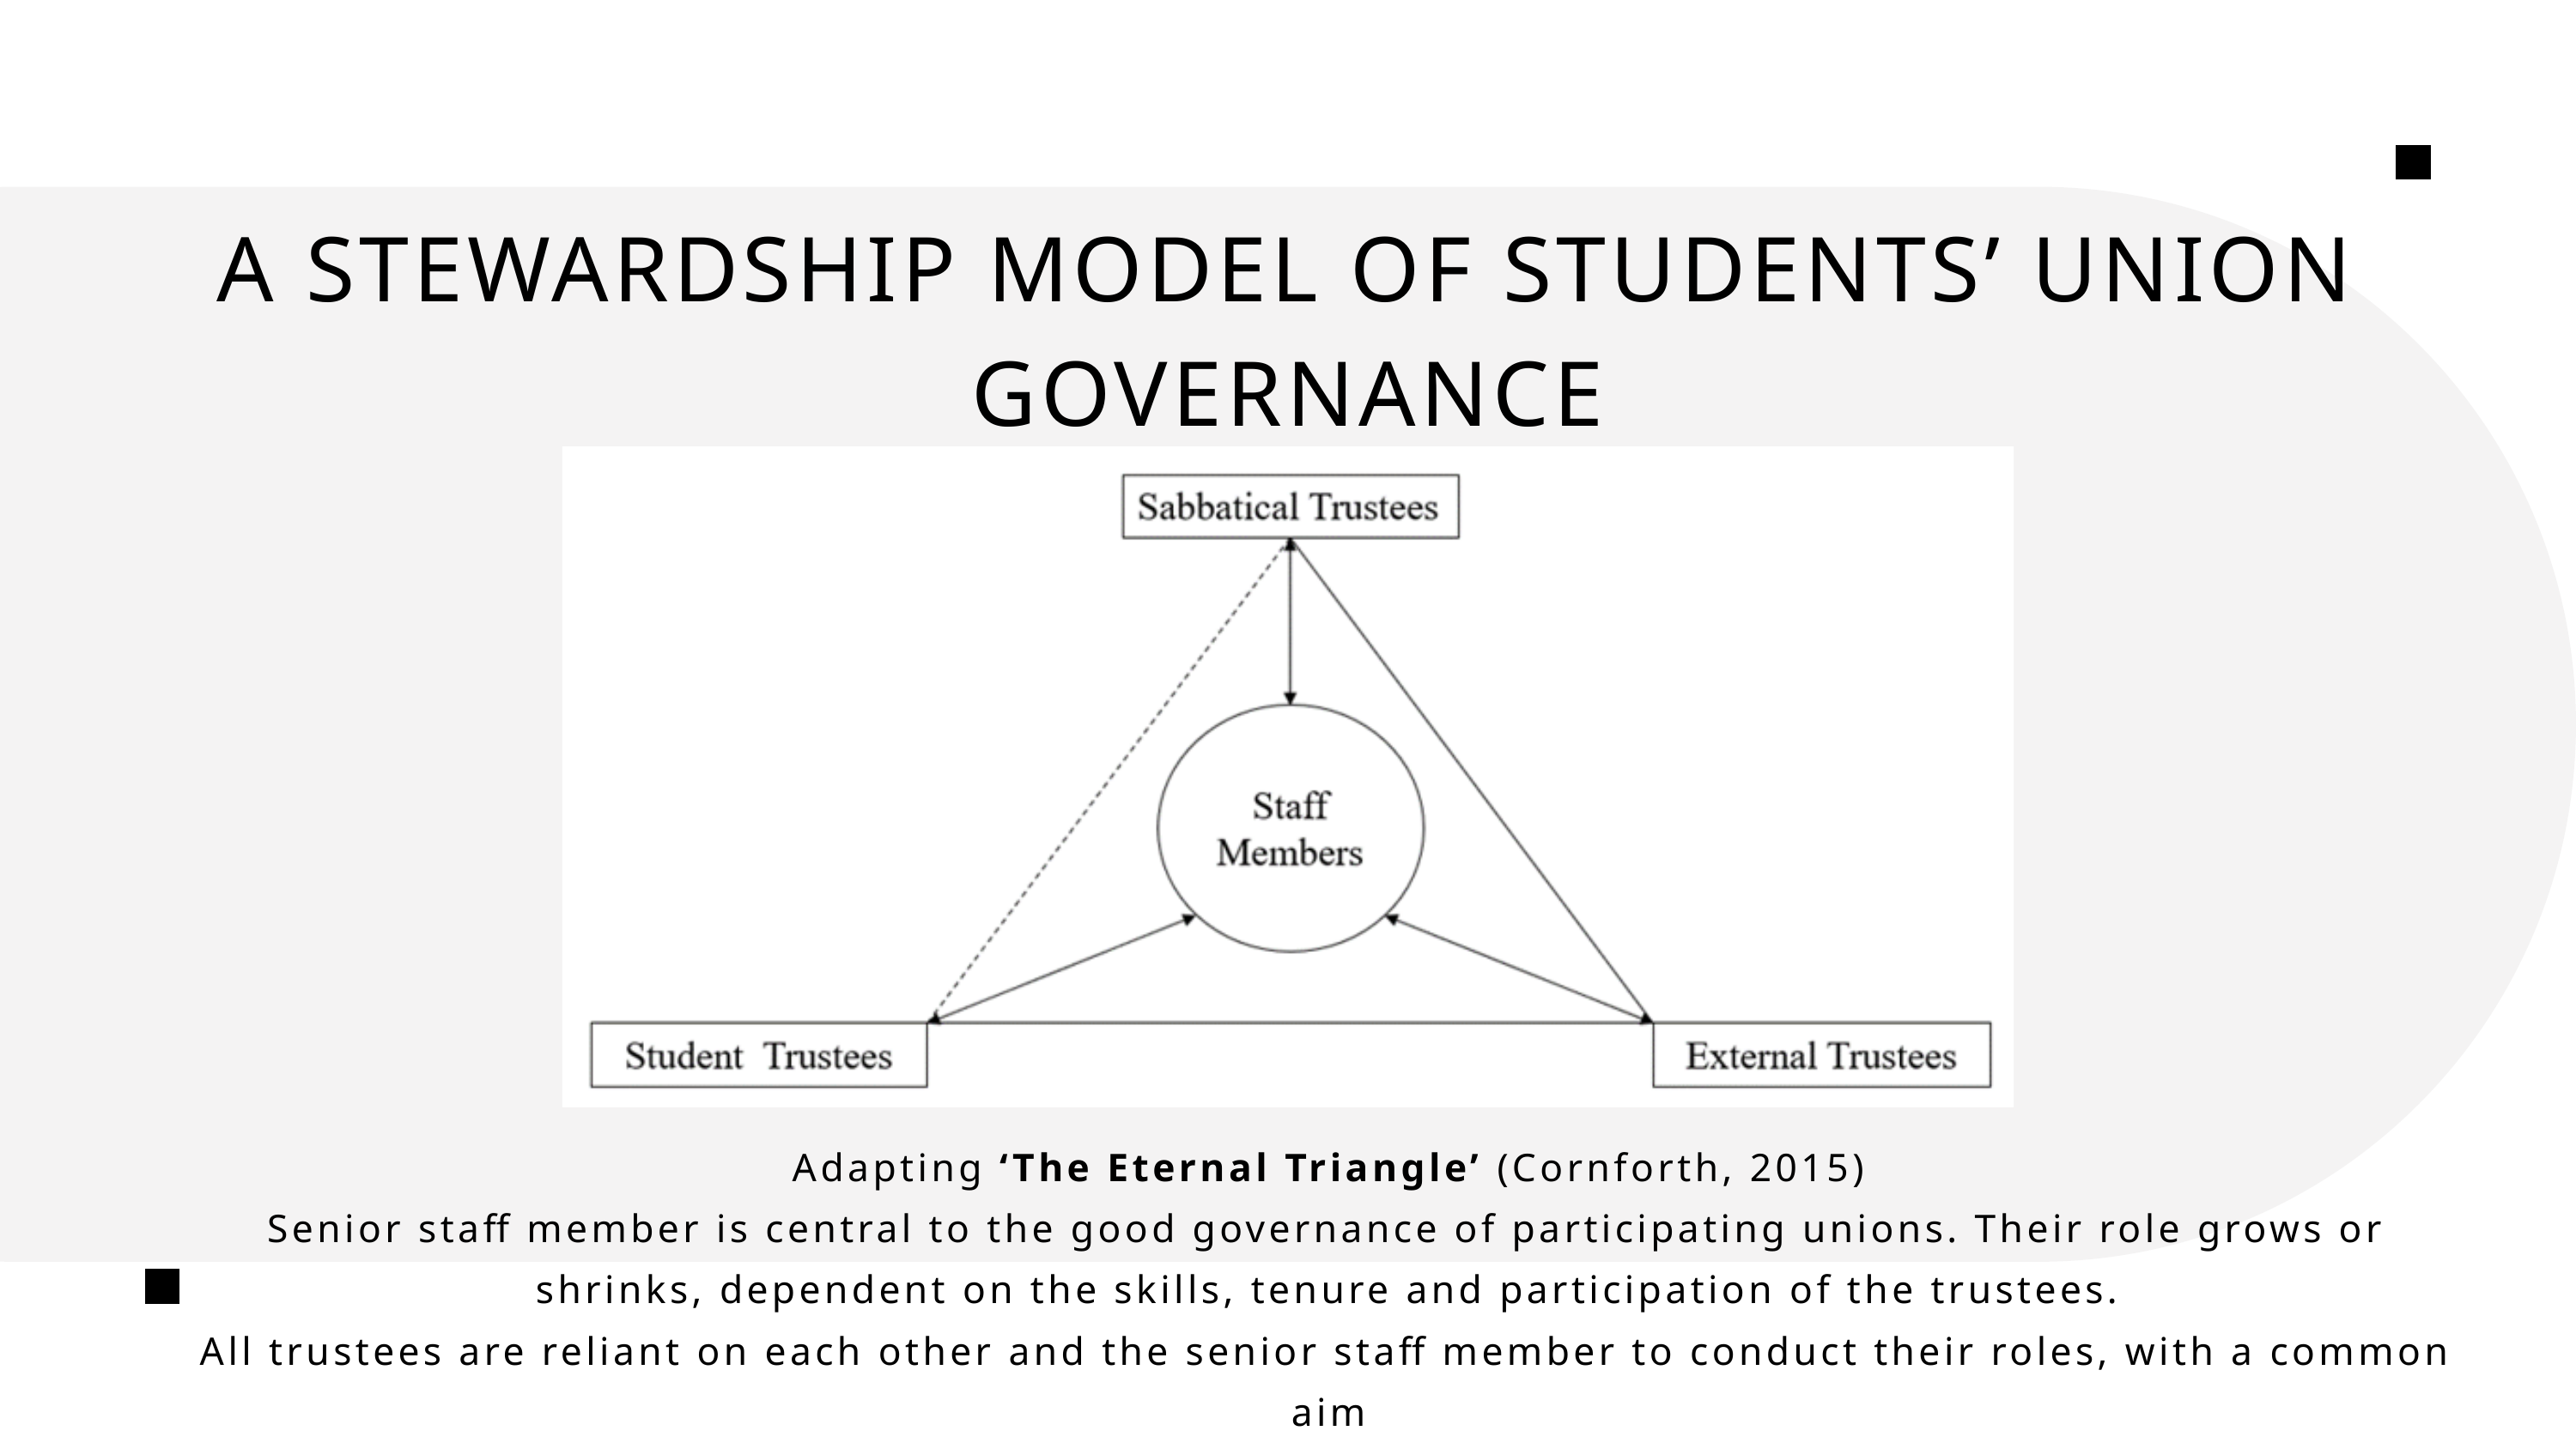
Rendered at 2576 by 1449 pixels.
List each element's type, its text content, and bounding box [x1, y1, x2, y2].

text_box Adapting ‘The Eternal Triangle’ (Cornforth, 2015) Senior staff member is central to the good governance of participating unions. Their role grows or shrinks, dependent on the skills, tenure and participation of the trustees. All trustees are reliant on each other and the senior staff member to conduct their roles, with a common aim [194, 1271, 2463, 1434]
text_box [2396, 144, 2432, 180]
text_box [144, 1268, 180, 1304]
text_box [0, 186, 2576, 1263]
